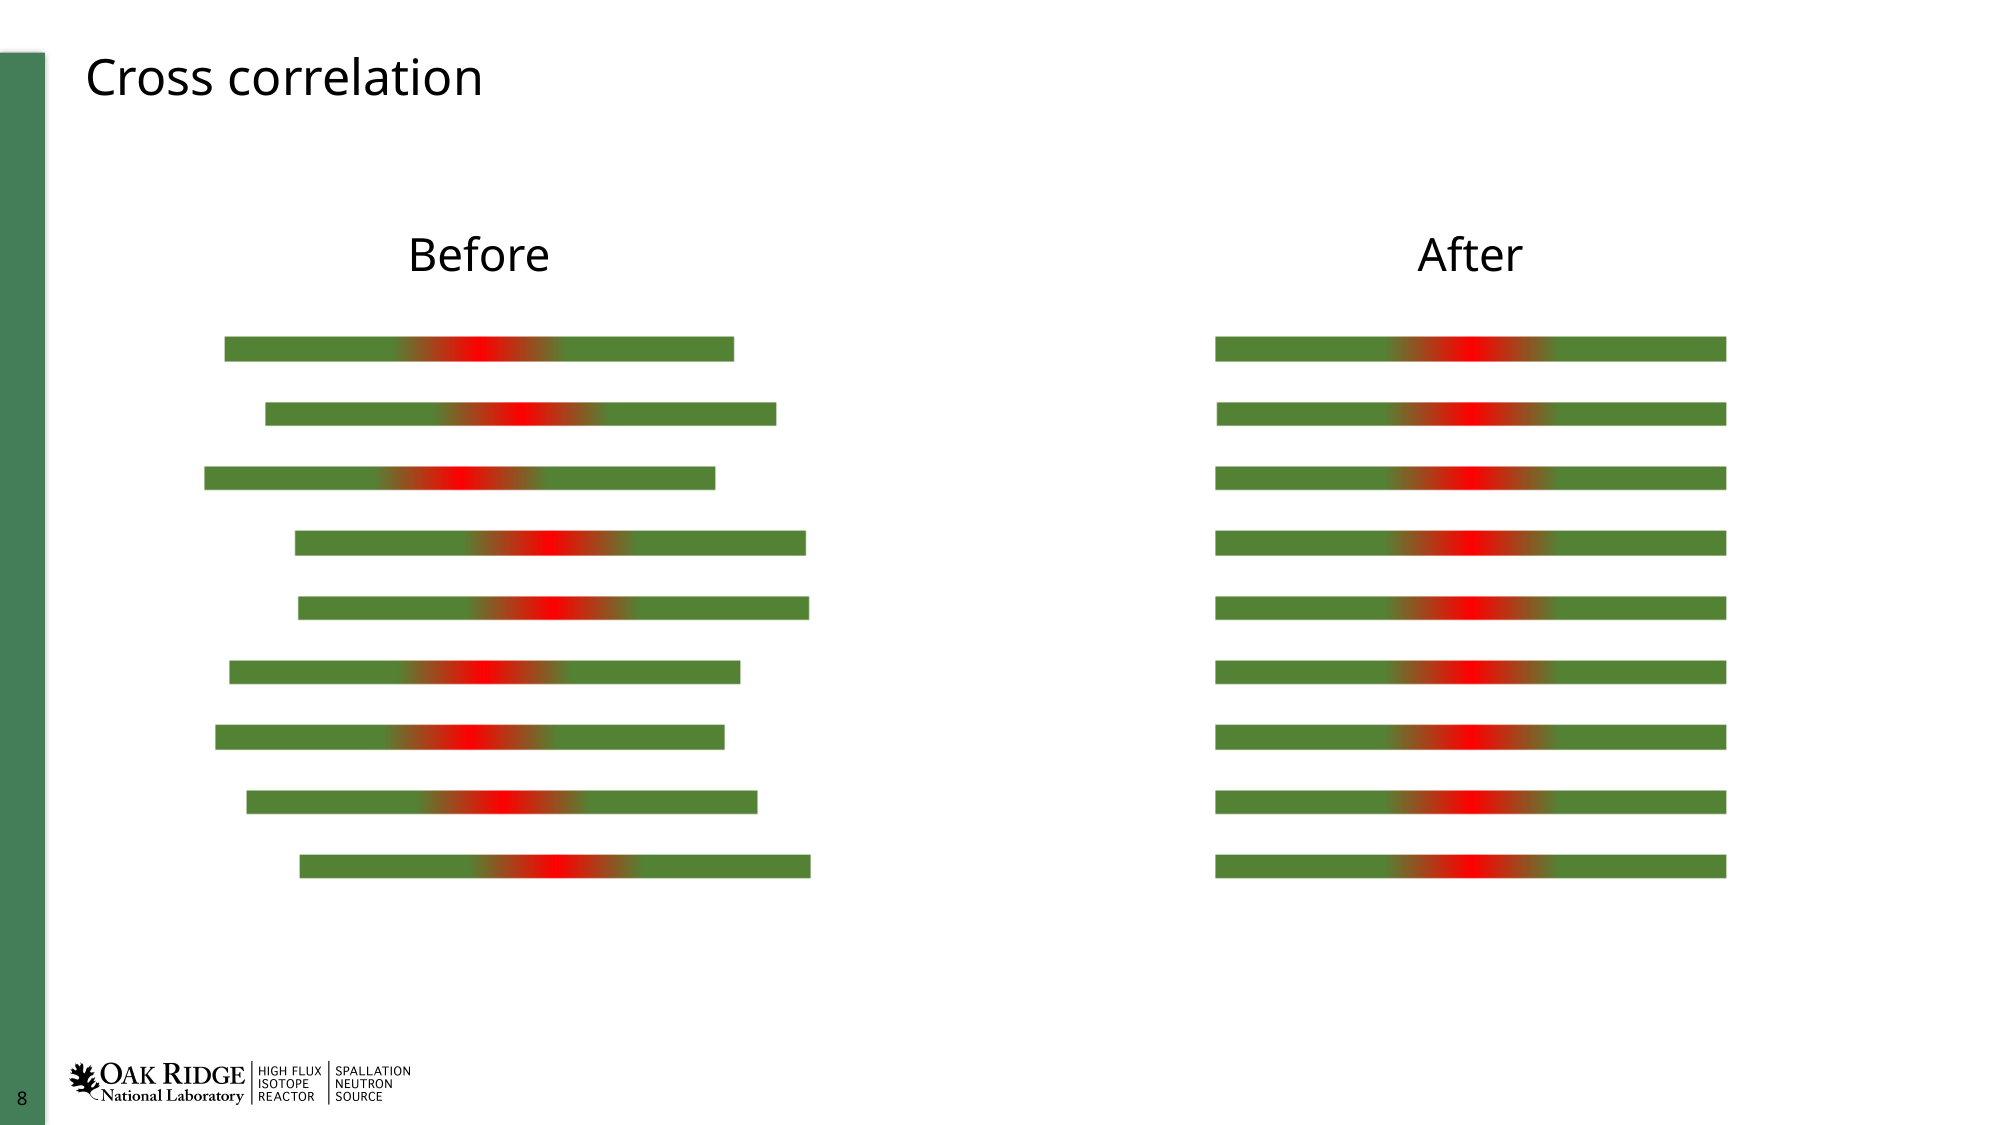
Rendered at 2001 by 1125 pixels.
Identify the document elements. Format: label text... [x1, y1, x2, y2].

title Cross correlation [70, 44, 1945, 115]
picture [149, 303, 1851, 903]
picture [66, 1058, 413, 1108]
text_box After [1402, 224, 1539, 289]
text_box Before [392, 224, 566, 289]
